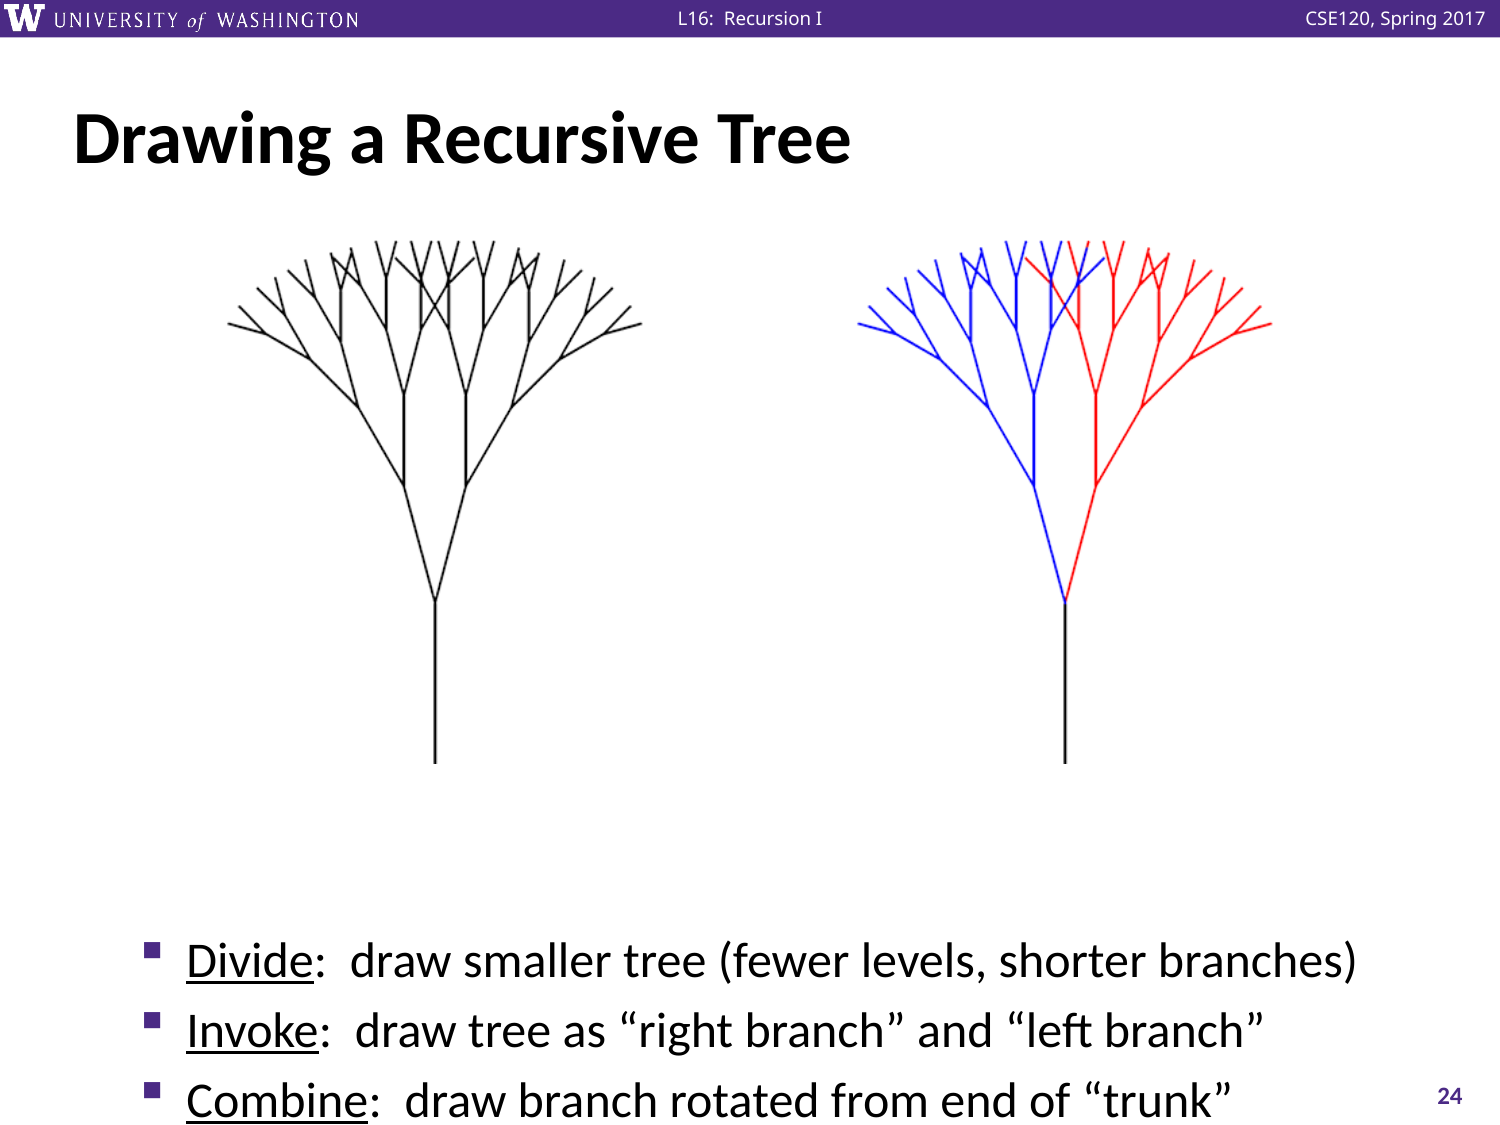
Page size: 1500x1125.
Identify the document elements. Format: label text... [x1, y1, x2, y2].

picture [4, 4, 358, 32]
picture [164, 223, 706, 764]
list Divide: draw smaller tree (fewer levels, shorter branches) Invoke: draw tree as “right branch” and “left branch” Combine: draw branch rotated from end of “trunk” Base: “leaf branches” at end [64, 223, 1438, 1040]
title Drawing a Recursive Tree [58, 71, 1438, 197]
picture [794, 223, 1336, 764]
slide_number 24 [1400, 1065, 1500, 1125]
